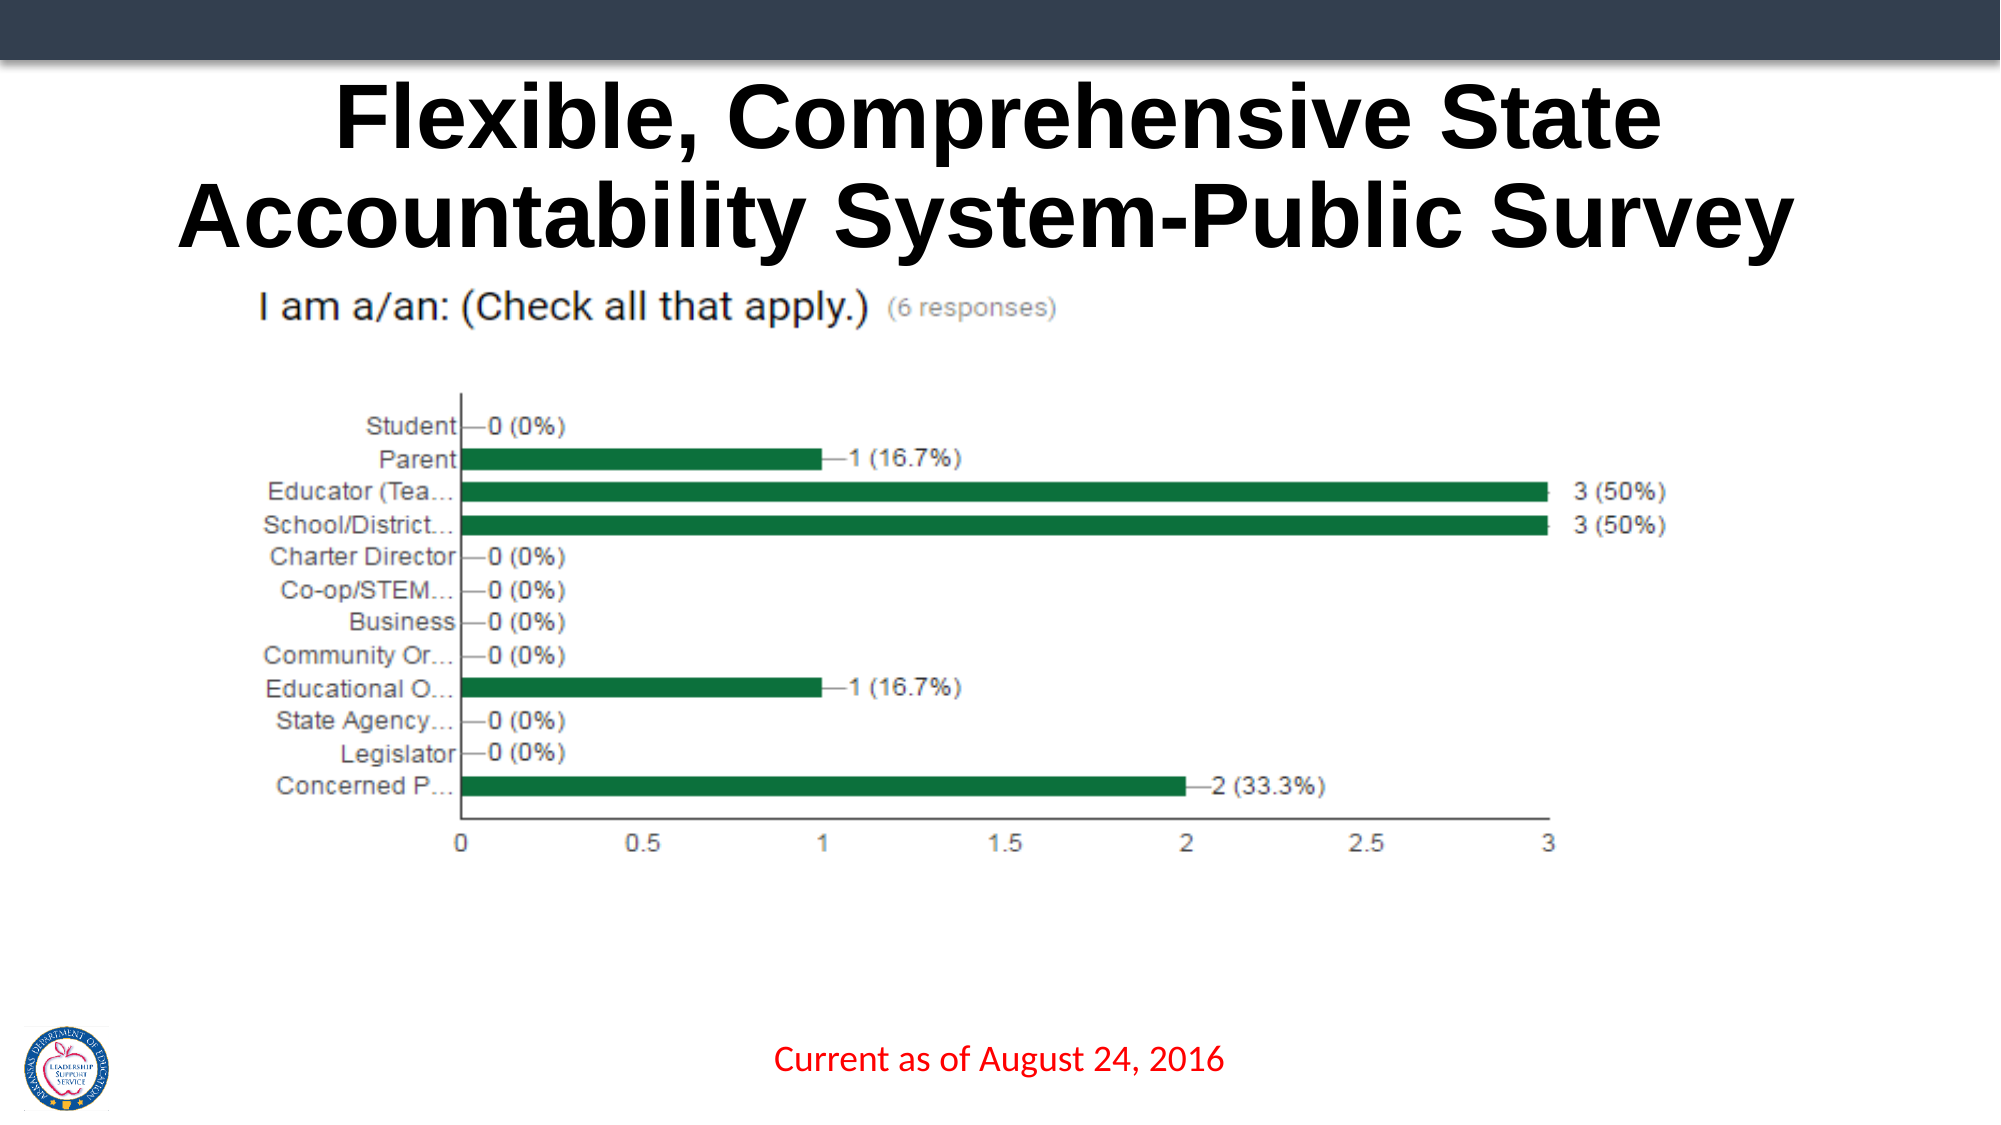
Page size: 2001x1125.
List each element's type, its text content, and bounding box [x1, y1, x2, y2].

text_box [0, 0, 2000, 61]
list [223, 277, 1771, 933]
text_box Current as of August 24, 2016 [759, 1026, 1241, 1087]
title Flexible, Comprehensive State Accountability System-Public Survey [137, 74, 1863, 278]
picture [24, 1026, 109, 1111]
